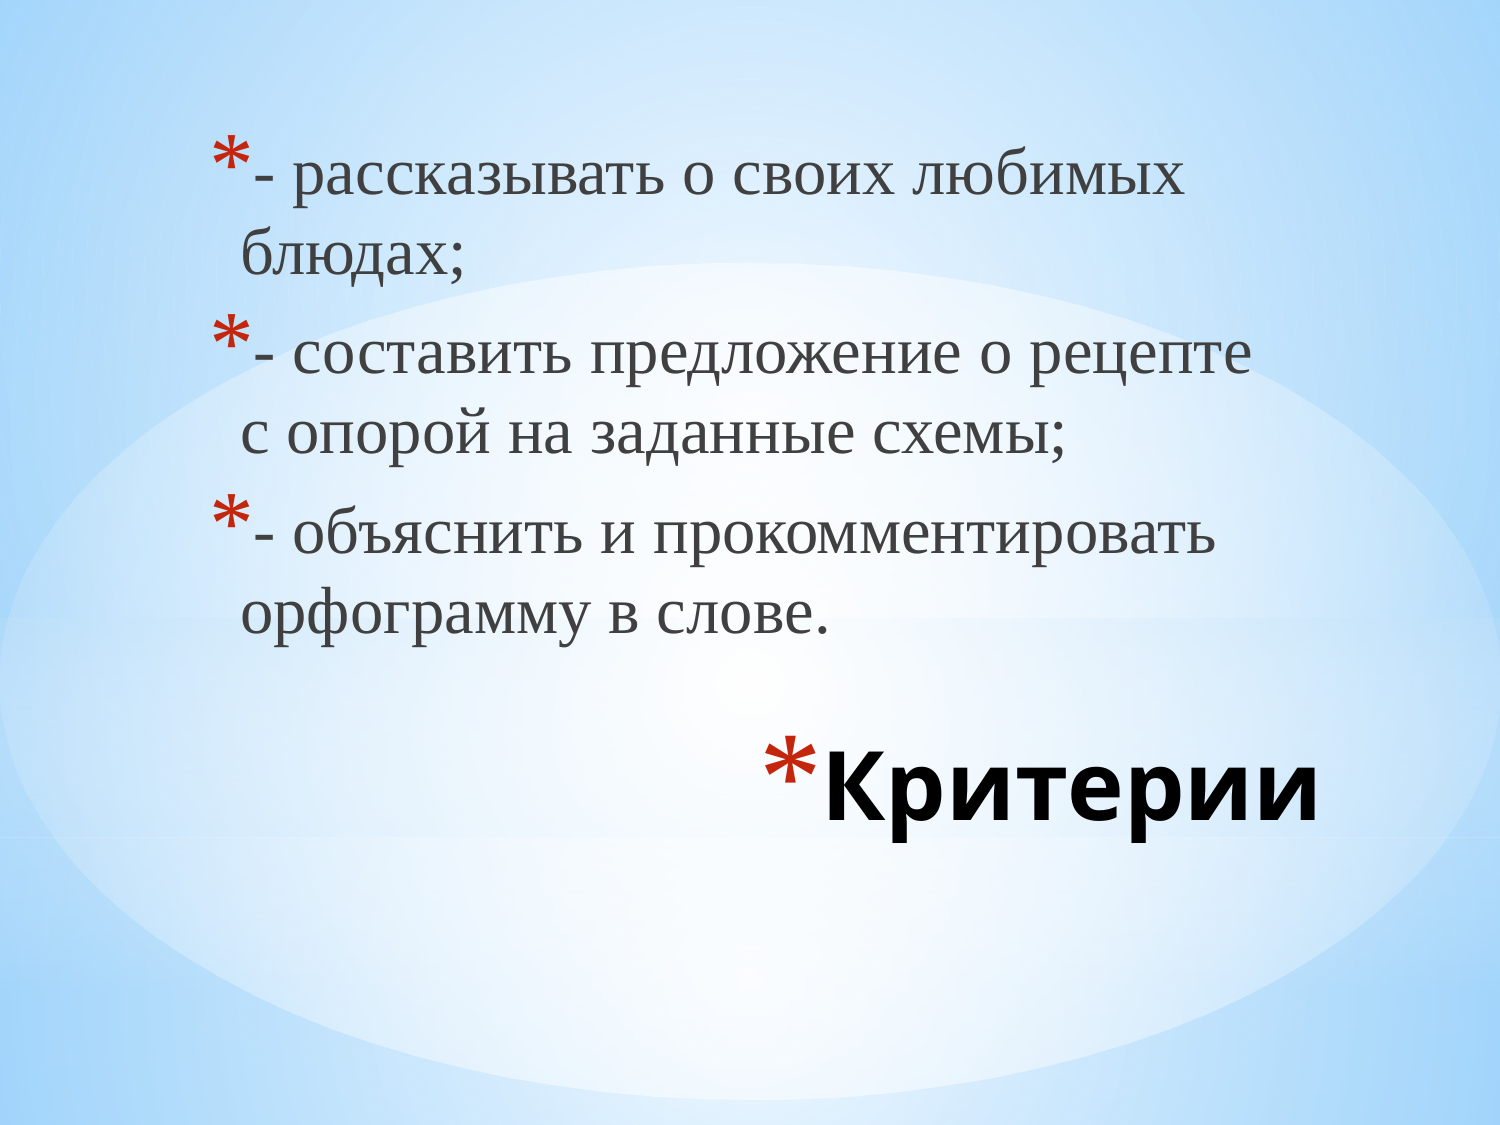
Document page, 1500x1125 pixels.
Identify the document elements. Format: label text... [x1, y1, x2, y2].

list - рассказывать о своих любимых блюдах; - составить предложение о рецепте с опорой на заданные схемы; - объяснить и прокомментировать орфограмму в слове. [187, 120, 1270, 728]
title Критерии [294, 717, 1363, 905]
